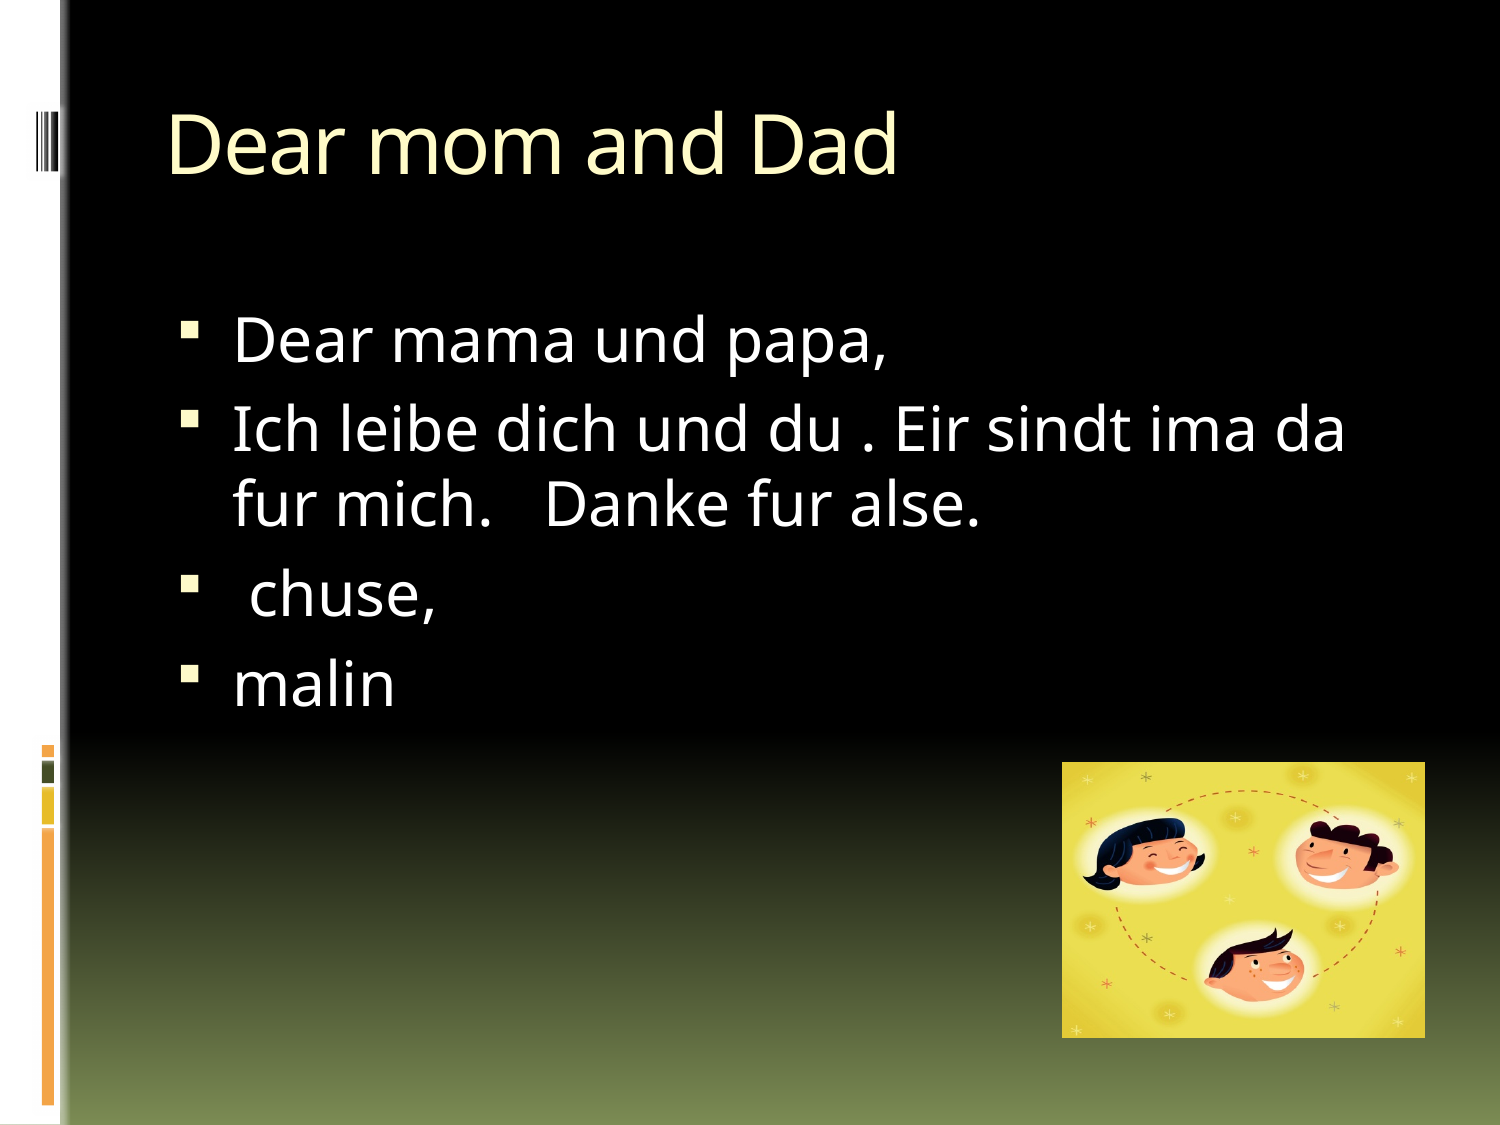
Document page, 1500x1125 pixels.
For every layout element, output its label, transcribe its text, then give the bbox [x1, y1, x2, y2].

title Dear mom and Dad [150, 83, 1425, 234]
list Dear mama und papa, Ich leibe dich und du . Eir sindt ima da fur mich. Danke fur alse. chuse, malin [150, 292, 1425, 1043]
picture [1061, 762, 1426, 1038]
